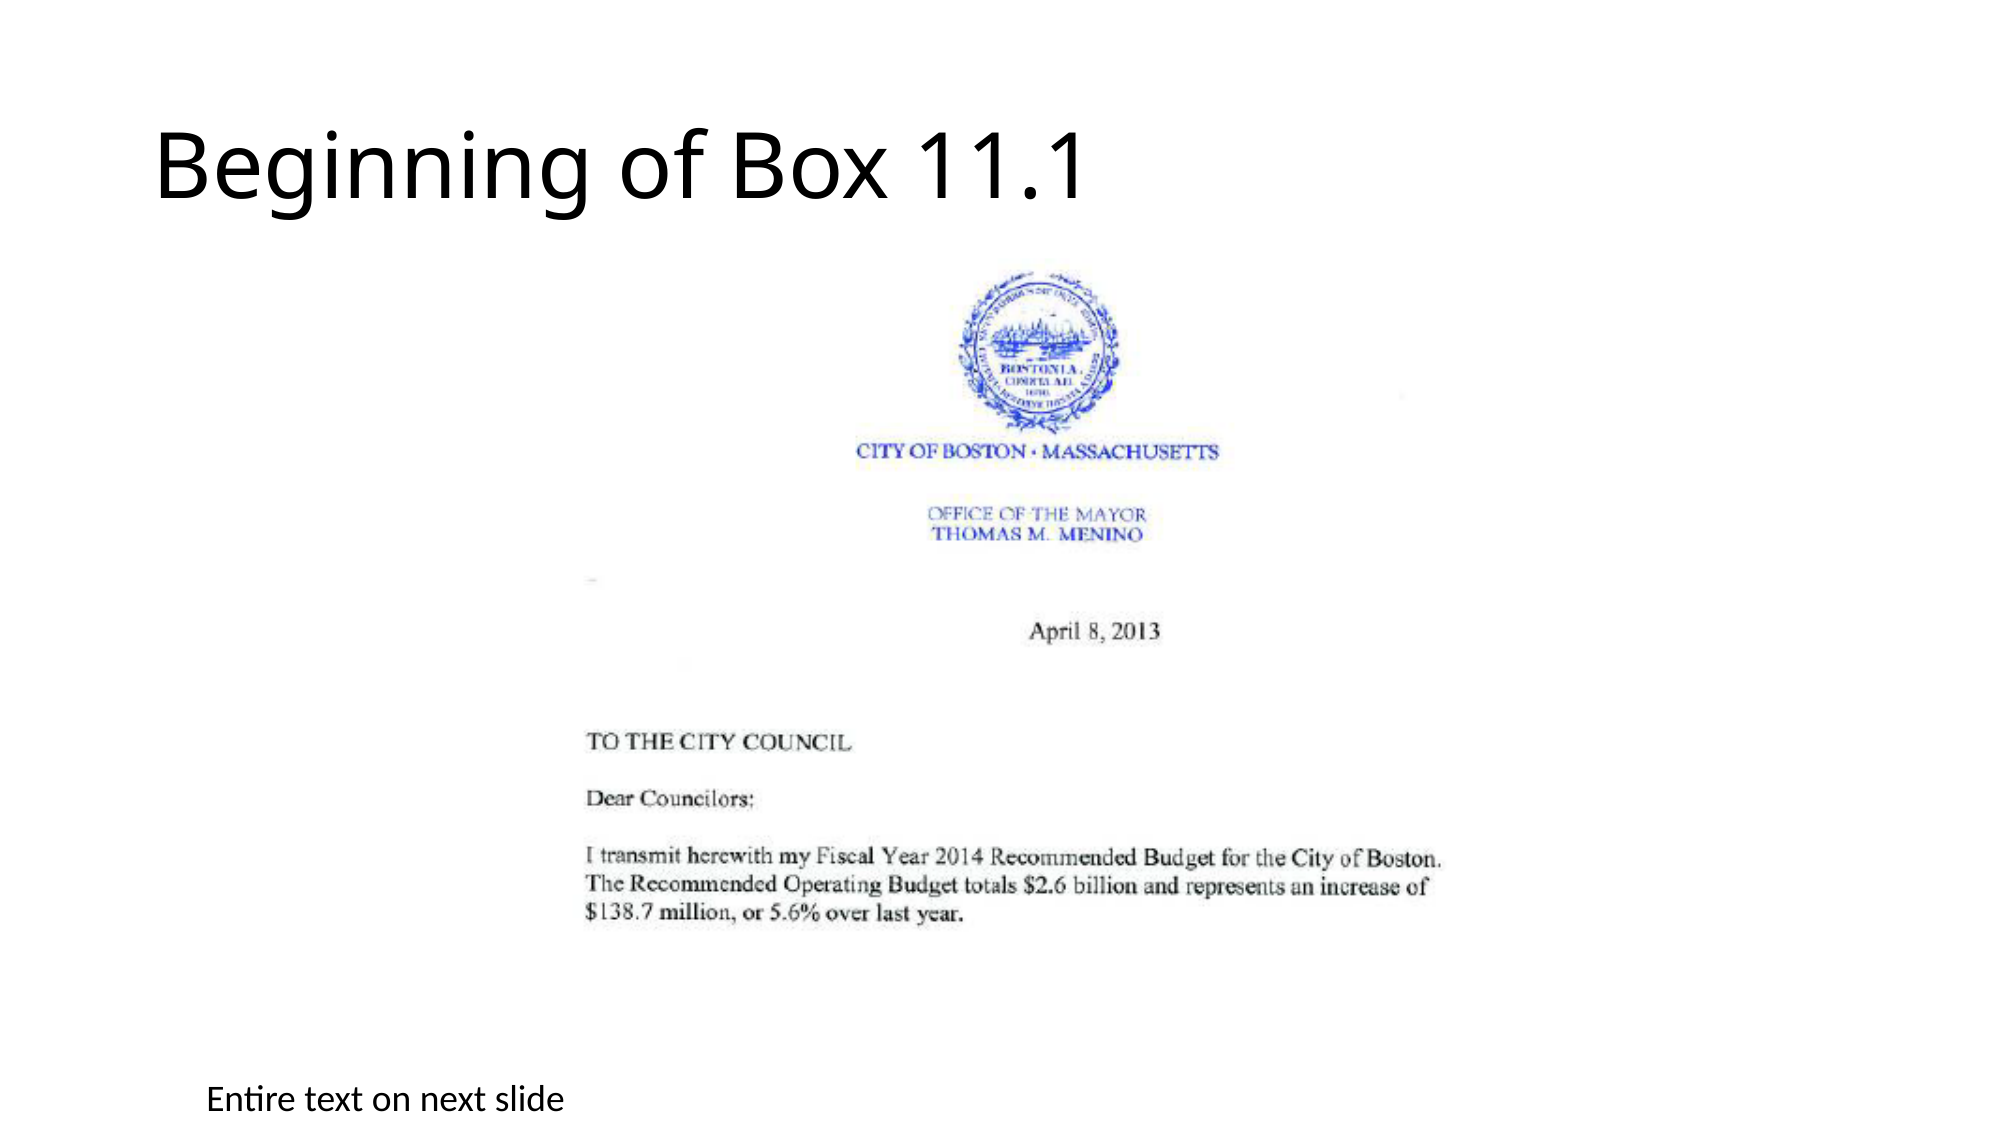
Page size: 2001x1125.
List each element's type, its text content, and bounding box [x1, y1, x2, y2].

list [470, 229, 1497, 944]
text_box Entire text on next slide [191, 1066, 581, 1125]
title Beginning of Box 11.1 [137, 59, 1863, 278]
